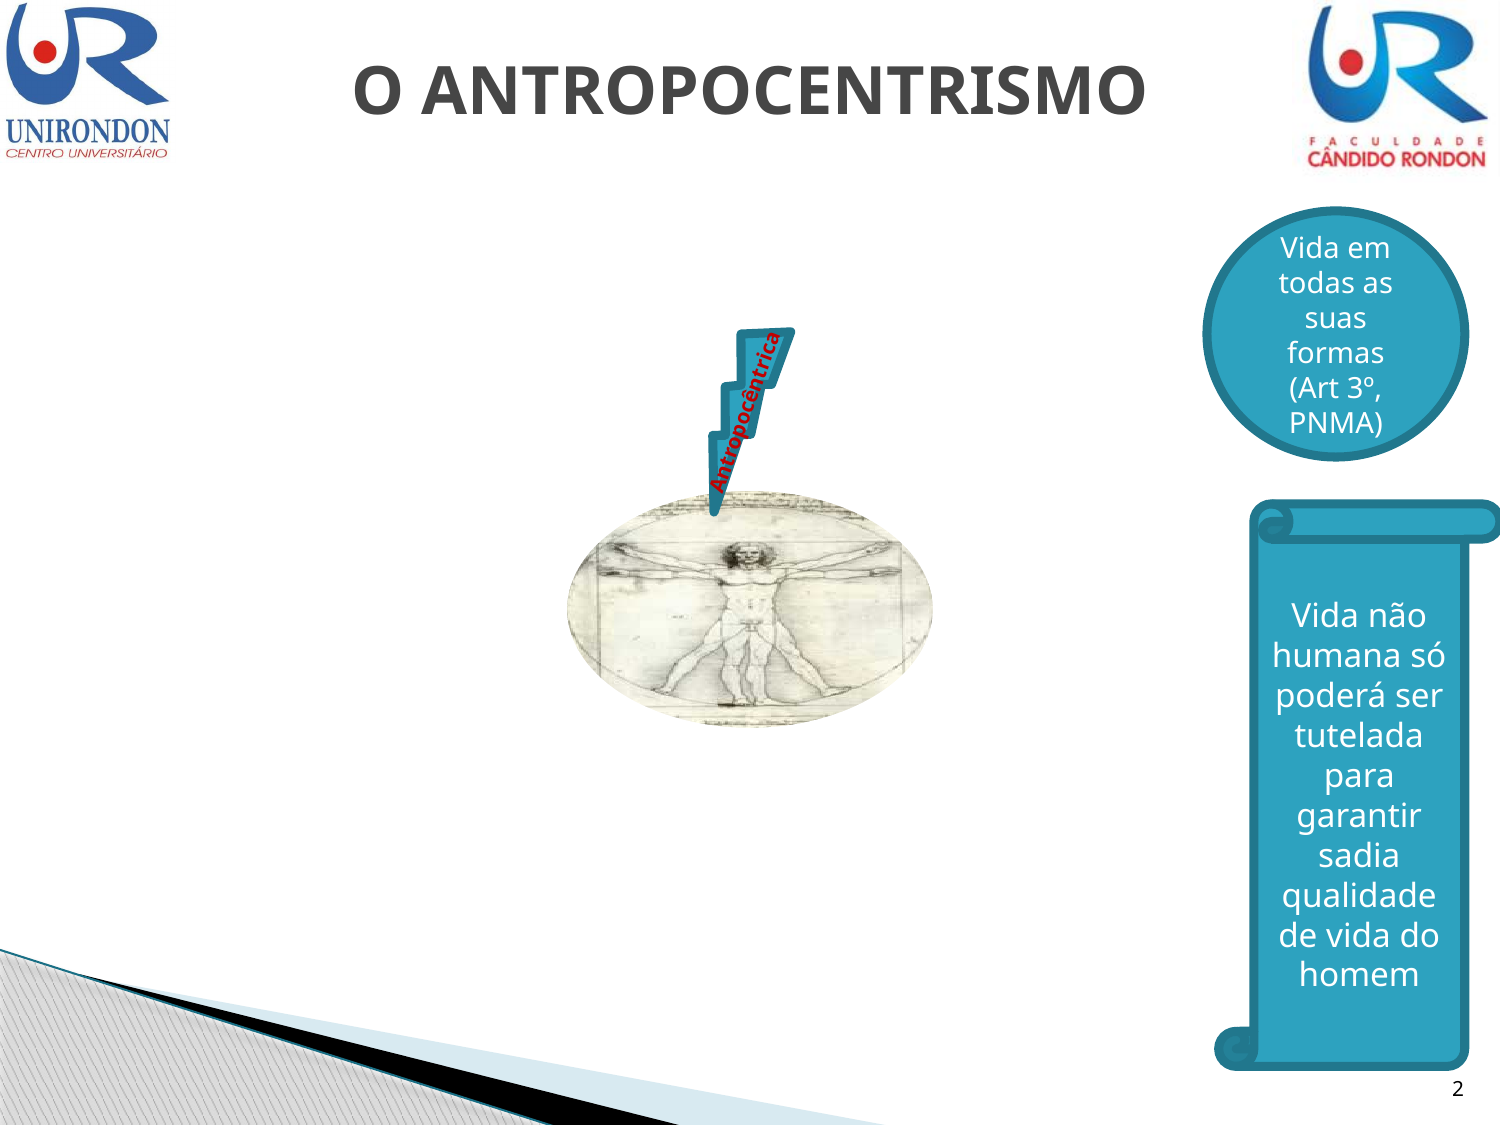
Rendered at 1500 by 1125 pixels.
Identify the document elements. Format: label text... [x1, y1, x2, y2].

picture [1292, 0, 1500, 116]
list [0, 116, 1500, 1102]
picture [0, 0, 176, 164]
text_box O ANTROPOCENTRISMO [181, 35, 1286, 116]
